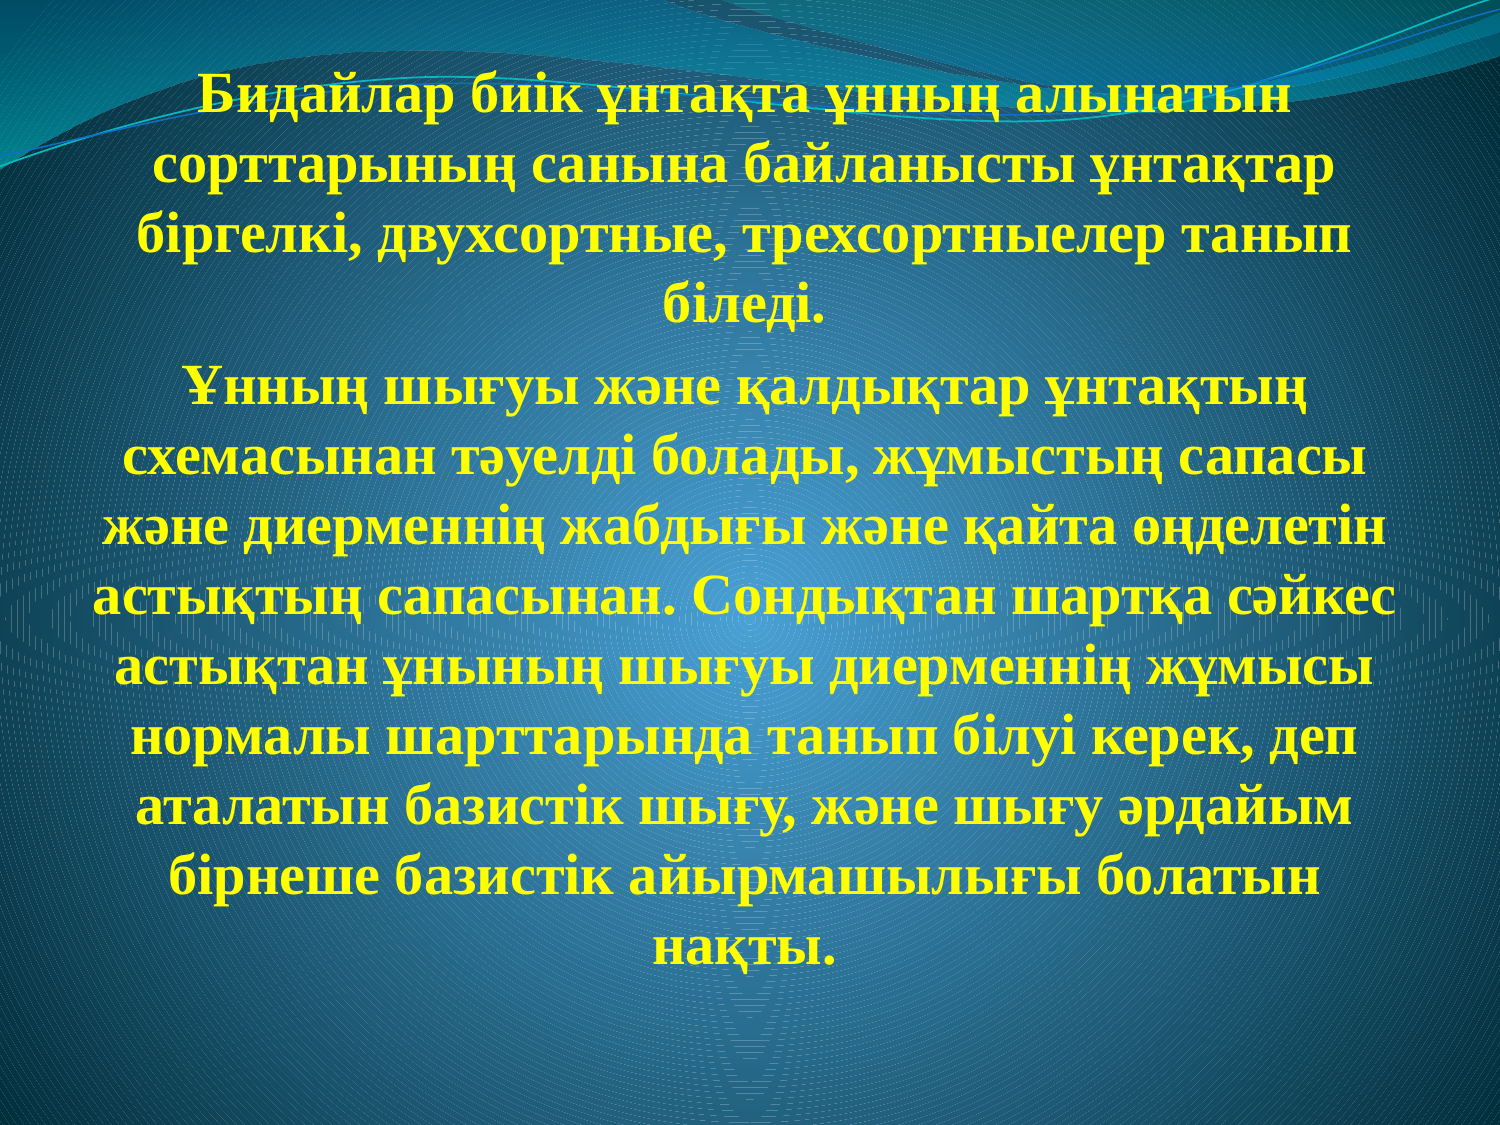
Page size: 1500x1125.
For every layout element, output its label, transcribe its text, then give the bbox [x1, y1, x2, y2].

subtitle Бидайлар биiк ұнтақта ұнның алынатын сорттарының санына байланысты ұнтақтар бiргелкi, двухсортные, трехсортныелер танып бiледi. Ұнның шығуы және қалдықтар ұнтақтың схемасынан тәуелдi болады, жұмыстың сапасы және диерменнiң жабдығы және қайта өңделетiн астықтың сапасынан. Сондықтан шартқа сәйкес астықтан ұнының шығуы диерменнiң жұмысы нормалы шарттарында танып бiлуi керек, деп аталатын базистiк шығу, және шығу әрдайым бiрнеше базистiк айырмашылығы болатын нақты. [70, 46, 1430, 818]
